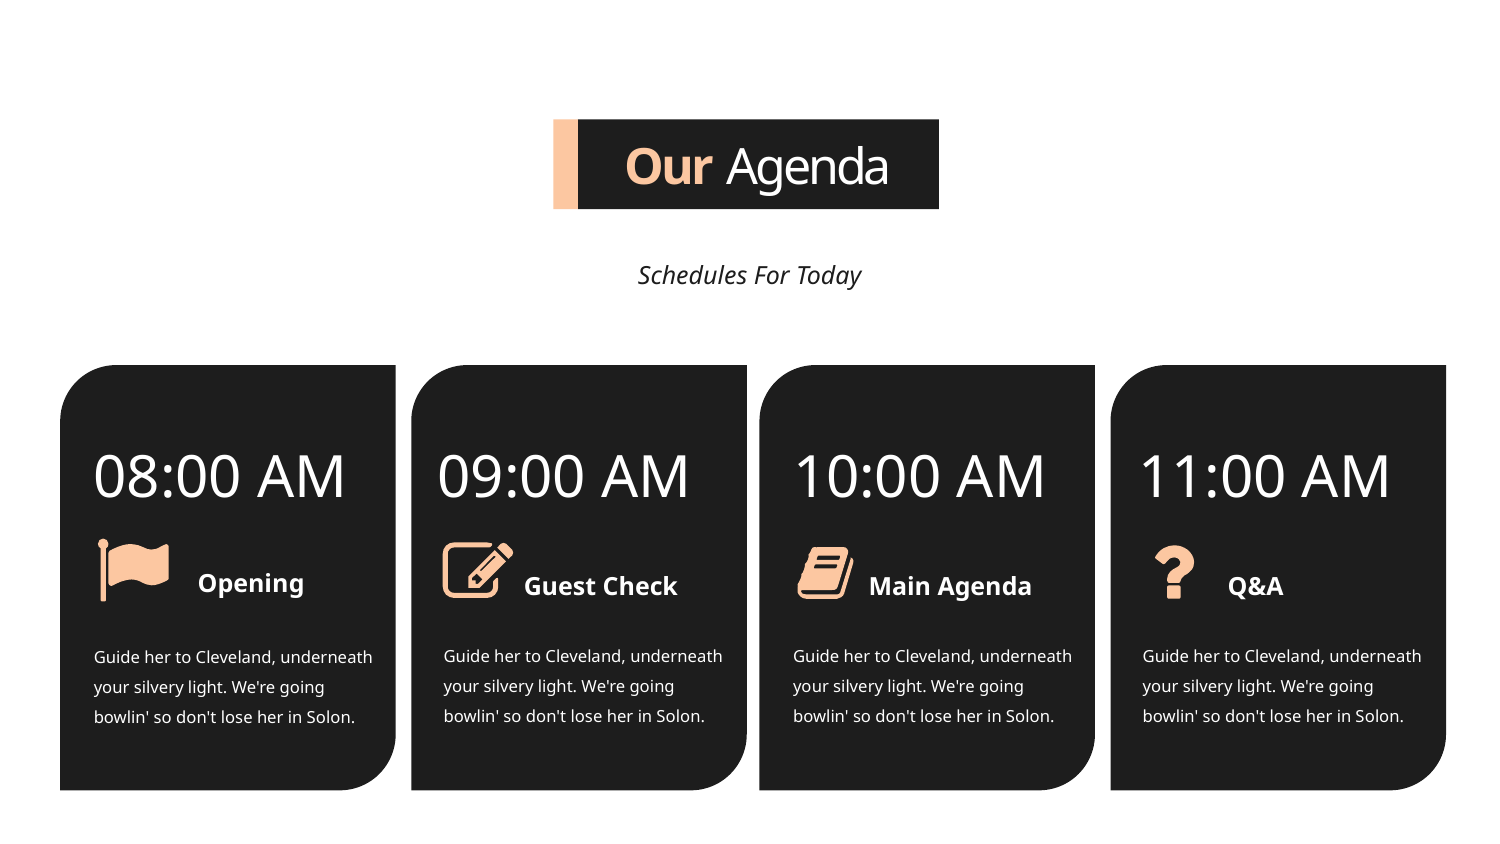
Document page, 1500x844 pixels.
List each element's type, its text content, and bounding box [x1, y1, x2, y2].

text_box 09:00 AM [423, 431, 760, 517]
text_box Guest Check [509, 548, 760, 609]
text_box [409, 605, 749, 793]
text_box 11:00 AM [1123, 431, 1421, 517]
text_box 10:00 AM [778, 431, 1072, 517]
title Our Agenda [580, 119, 939, 210]
subtitle Schedules For Today [452, 251, 1048, 309]
text_box Opening [183, 545, 442, 605]
text_box [58, 362, 398, 793]
text_box Guide her to Cleveland, underneath your silvery light. We're going bowlin' so don't lose her in Solon. [428, 628, 746, 733]
text_box [757, 362, 1098, 793]
text_box Main Agenda [853, 548, 1072, 609]
text_box [551, 117, 580, 211]
text_box Guide her to Cleveland, underneath your silvery light. We're going bowlin' so don't lose her in Solon. [79, 629, 396, 735]
text_box Guide her to Cleveland, underneath your silvery light. We're going bowlin' so don't lose her in Solon. [778, 628, 1095, 733]
text_box [1108, 362, 1449, 793]
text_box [1154, 545, 1195, 600]
text_box 08:00 AM [79, 431, 382, 517]
text_box [409, 362, 749, 548]
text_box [442, 542, 514, 599]
text_box Guide her to Cleveland, underneath your silvery light. We're going bowlin' so don't lose her in Solon. [1128, 628, 1445, 733]
text_box Q&A [1212, 548, 1402, 609]
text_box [97, 538, 169, 602]
text_box [797, 547, 854, 599]
